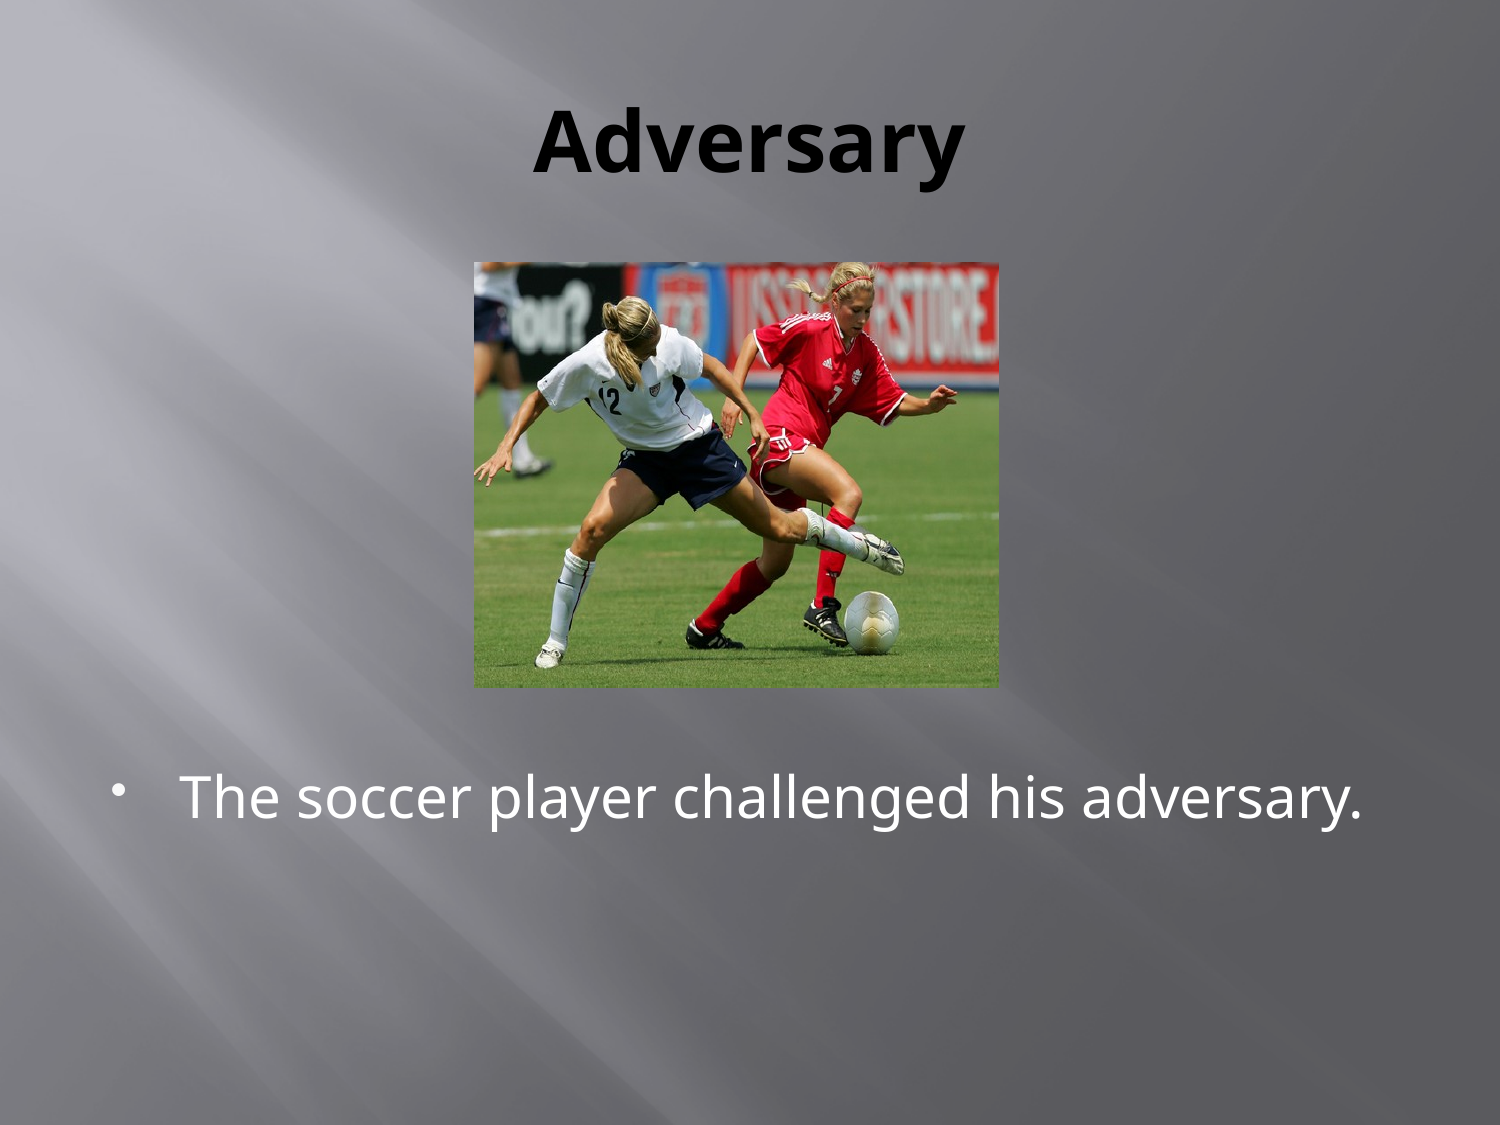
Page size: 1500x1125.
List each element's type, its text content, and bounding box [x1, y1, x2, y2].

list The soccer player challenged his adversary. [75, 262, 1425, 1035]
picture [474, 262, 999, 688]
title Adversary [75, 45, 1425, 233]
